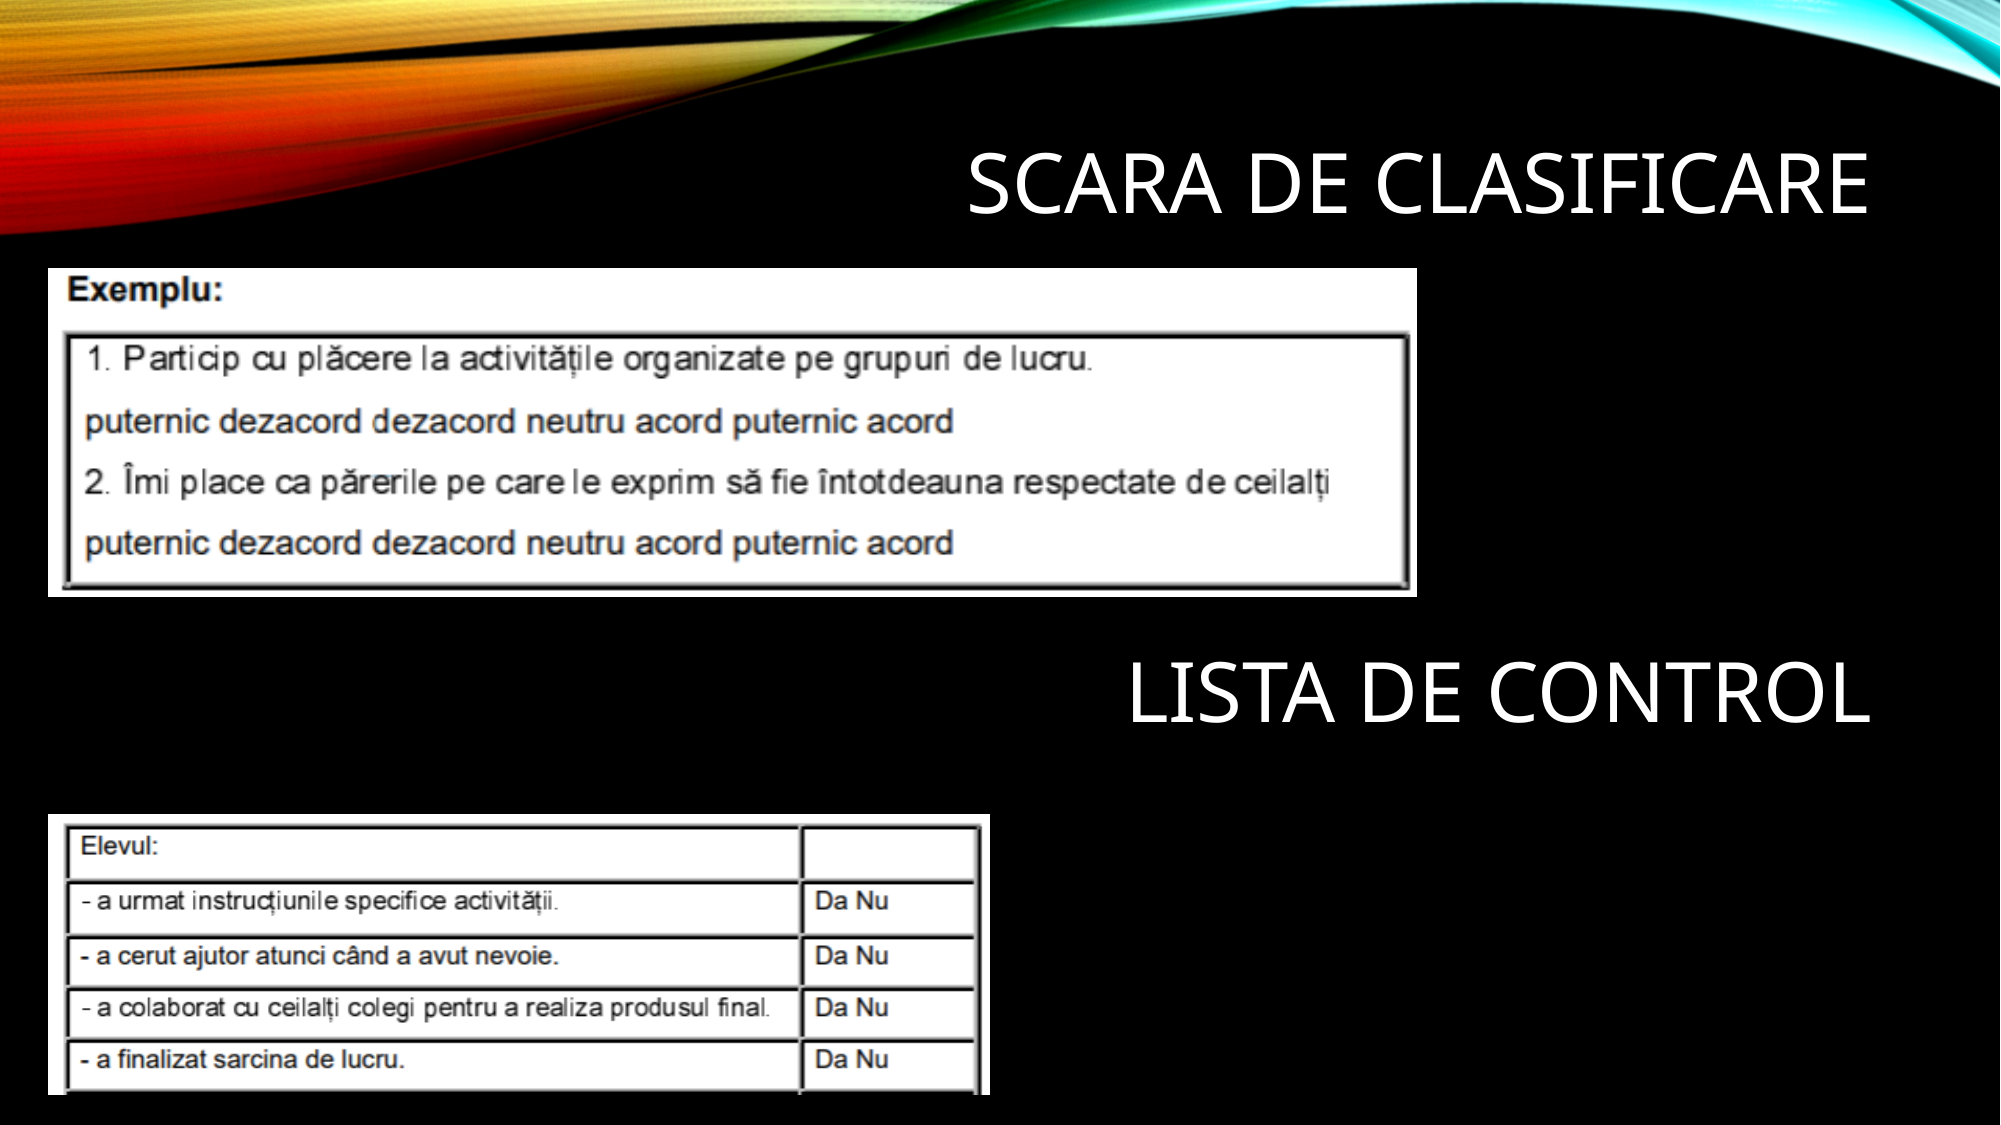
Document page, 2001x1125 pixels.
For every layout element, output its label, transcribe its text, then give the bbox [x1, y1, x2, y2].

title Scara de clasificare [474, 125, 1888, 249]
picture [48, 814, 990, 1095]
picture [0, 0, 2000, 237]
text_box Lista de control [474, 634, 1888, 758]
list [48, 267, 1417, 598]
